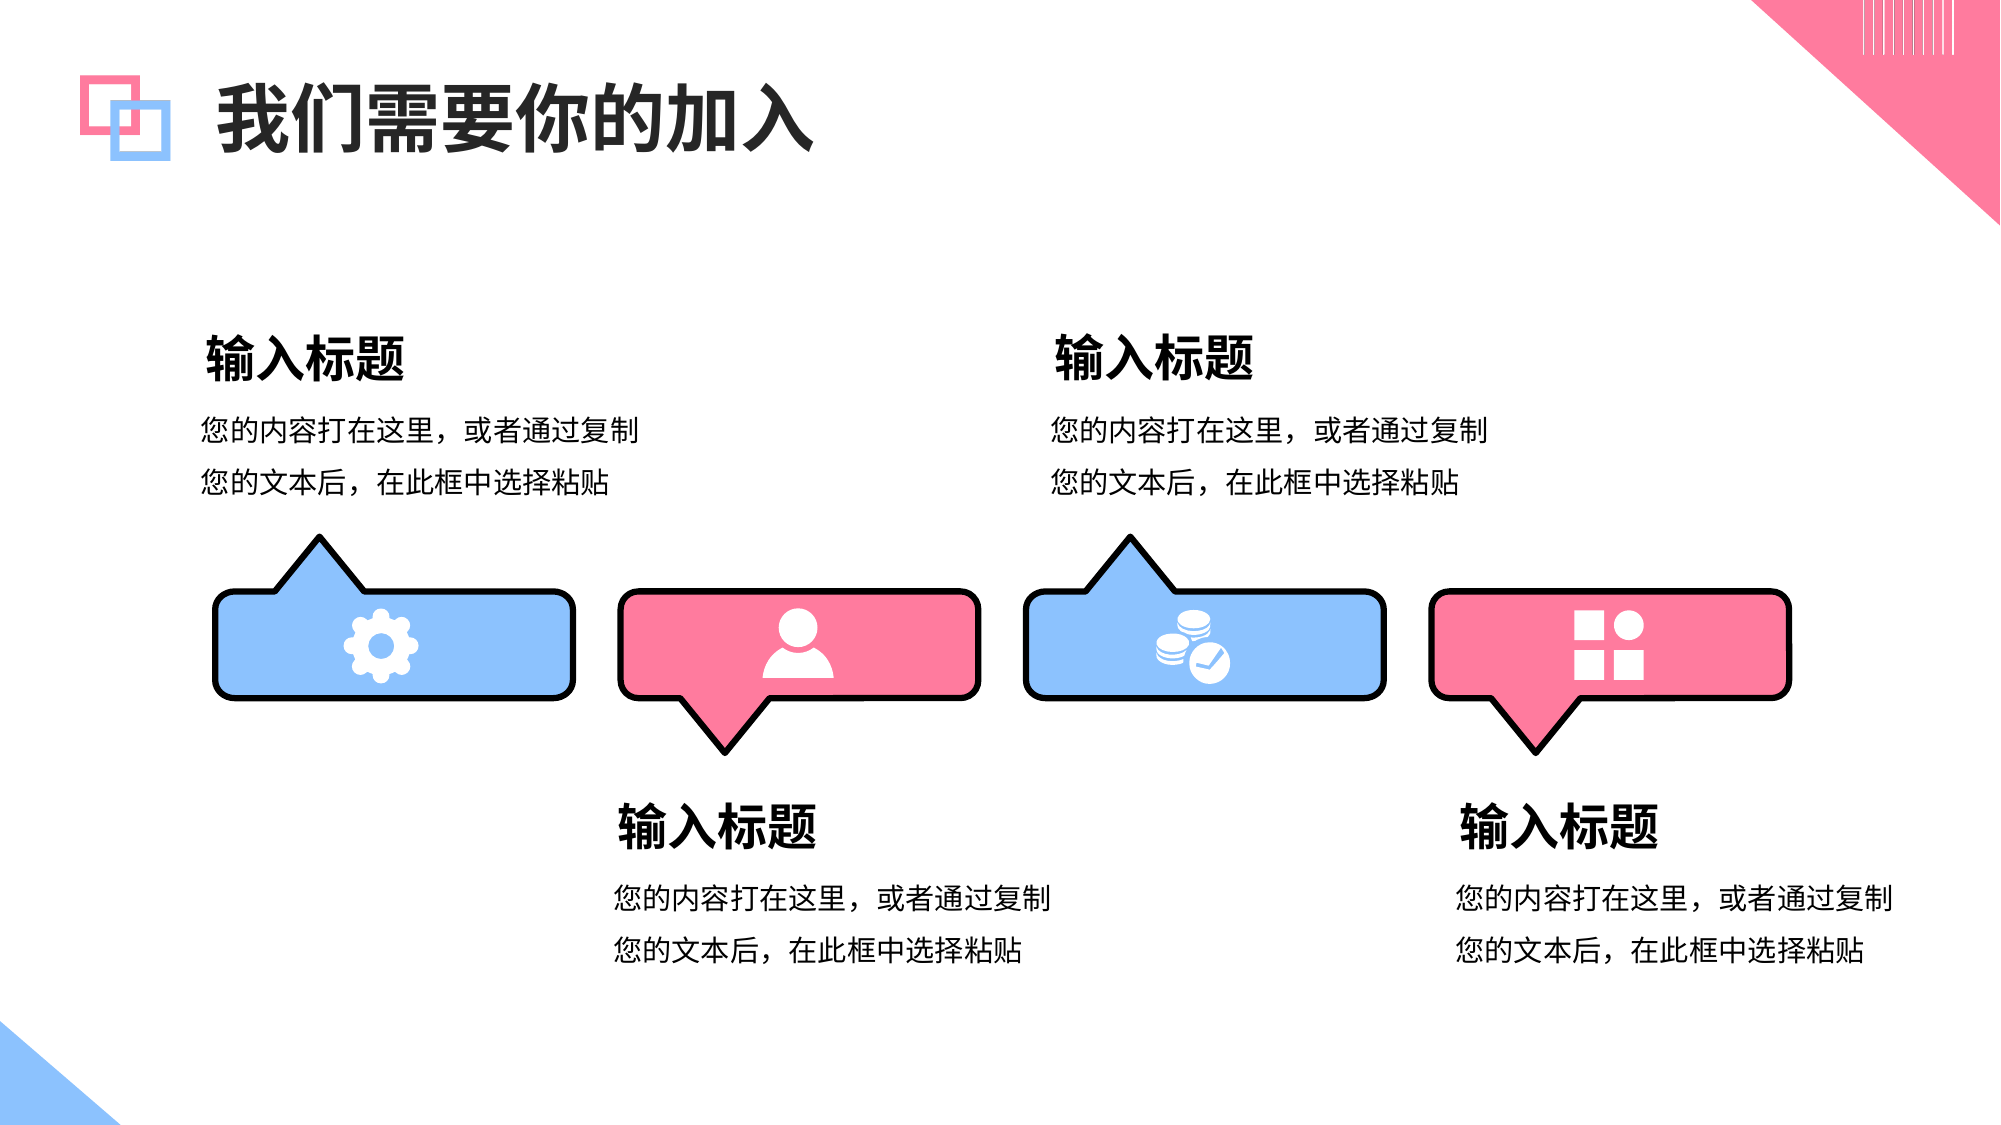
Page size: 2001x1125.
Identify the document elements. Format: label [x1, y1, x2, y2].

text_box [589, 794, 1079, 963]
text_box [1025, 326, 1516, 495]
picture [1856, 0, 1960, 64]
text_box [57, 63, 917, 170]
text_box [215, 536, 1790, 699]
text_box [1431, 794, 1921, 963]
text_box [176, 327, 666, 495]
